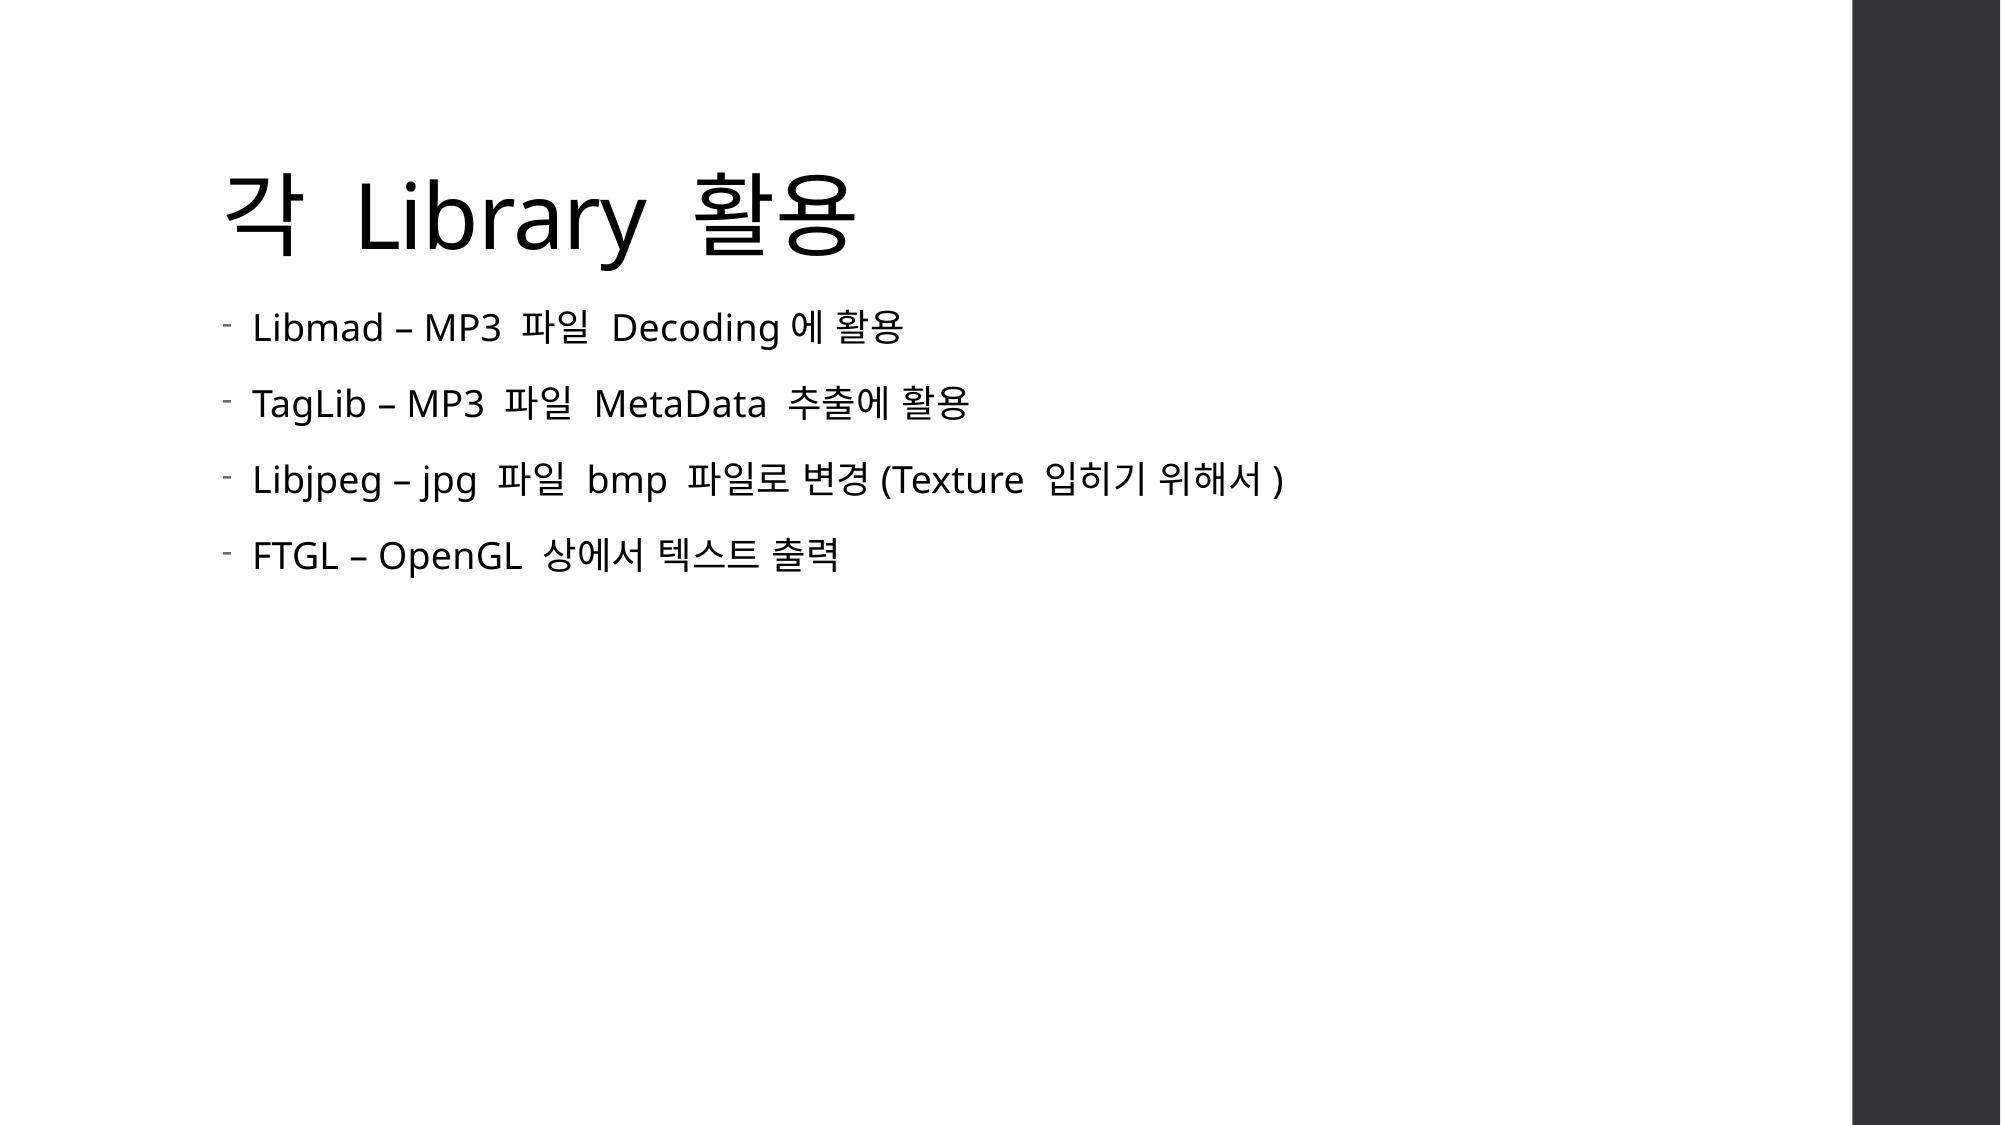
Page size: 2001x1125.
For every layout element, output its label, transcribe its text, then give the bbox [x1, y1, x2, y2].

list Libmad – MP3 파일 Decoding에 활용 TagLib – MP3 파일 MetaData 추출에 활용 Libjpeg – jpg 파일 bmp 파일로 변경(Texture 입히기 위해서) FTGL – OpenGL 상에서 텍스트 출력 [206, 299, 1617, 1014]
title 각 Library 활용 [206, 60, 1797, 278]
